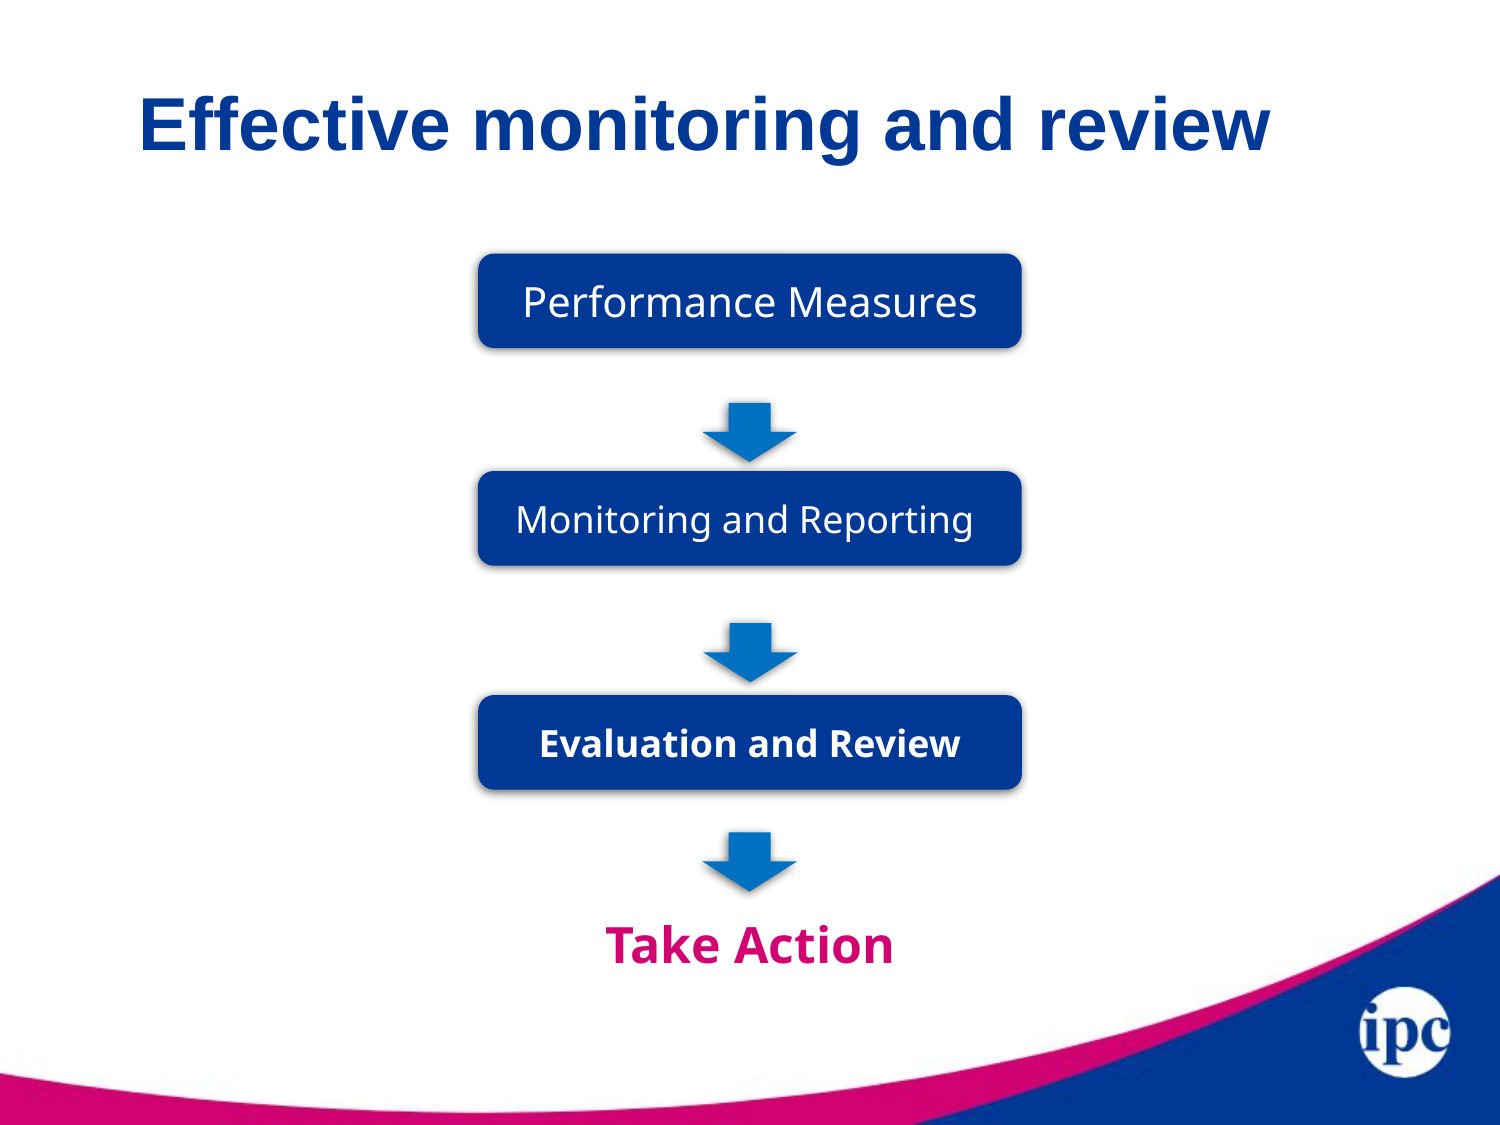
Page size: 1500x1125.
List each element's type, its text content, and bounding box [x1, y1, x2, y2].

title Effective monitoring and review [123, 78, 1376, 176]
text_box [478, 623, 1022, 790]
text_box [477, 402, 1022, 566]
text_box [702, 832, 797, 892]
text_box Take Action [453, 893, 1048, 995]
picture [0, 0, 1500, 1125]
text_box Performance Measures [478, 253, 1022, 349]
